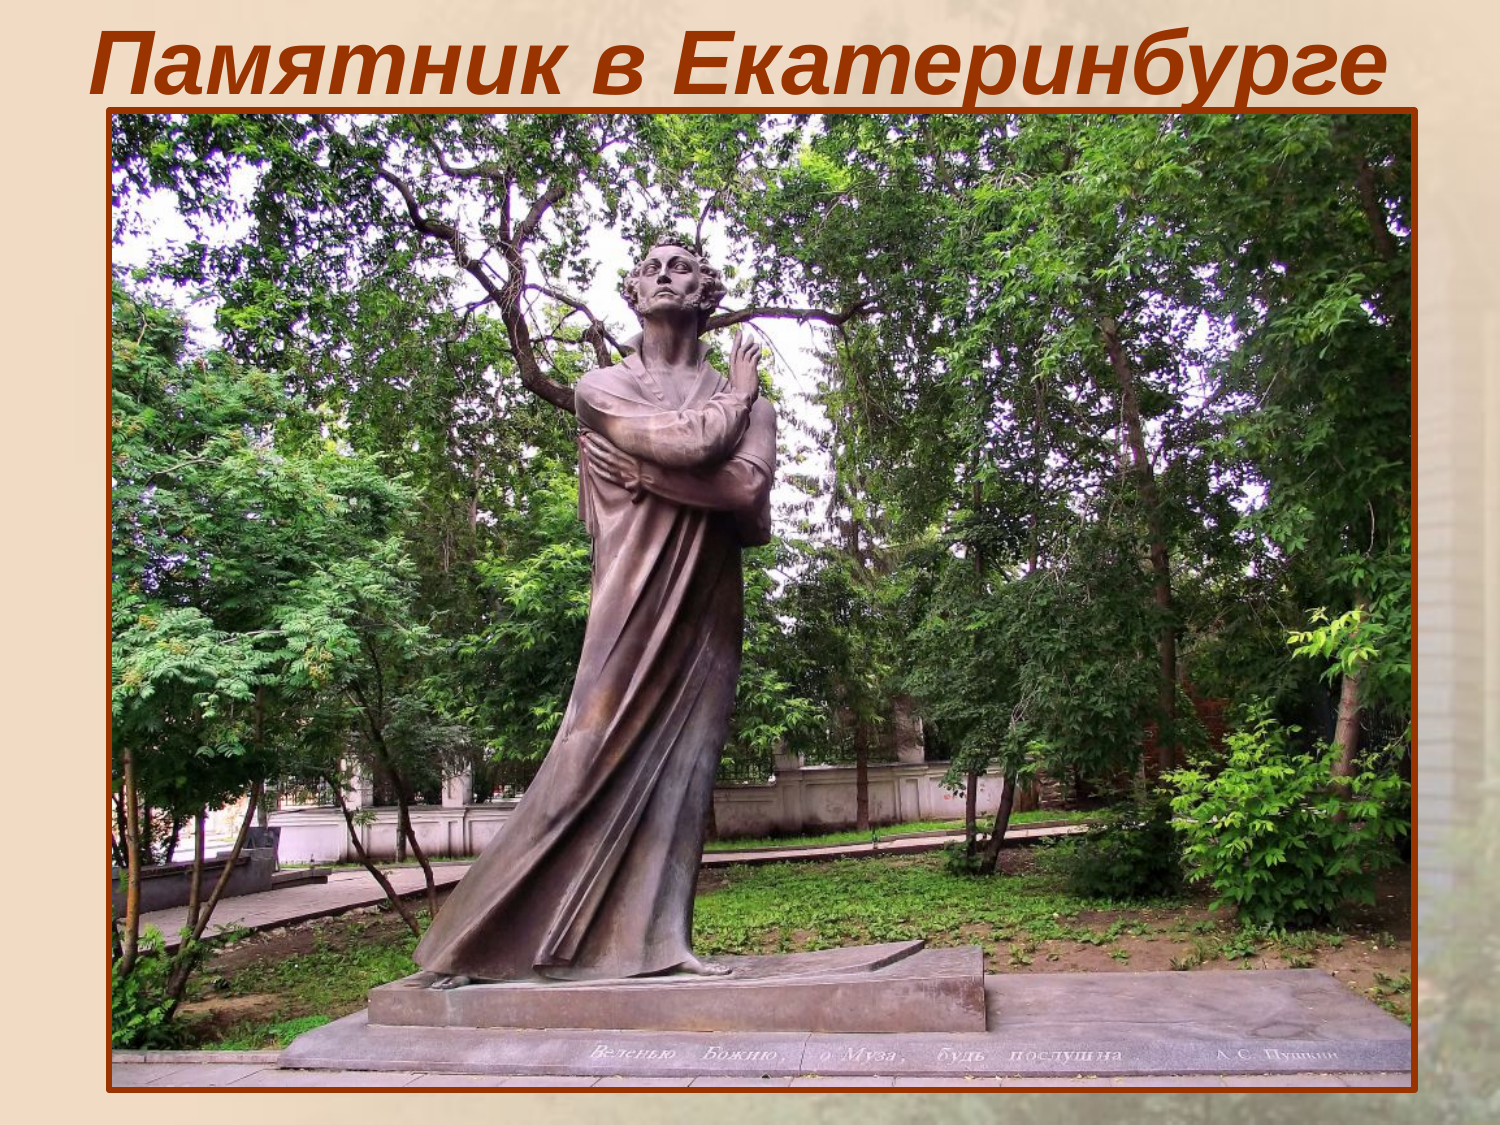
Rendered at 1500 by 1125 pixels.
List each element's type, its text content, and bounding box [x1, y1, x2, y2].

picture [0, 0, 1500, 1125]
title Памятник в Екатеринбурге [64, 0, 1416, 117]
picture [111, 113, 1412, 1087]
